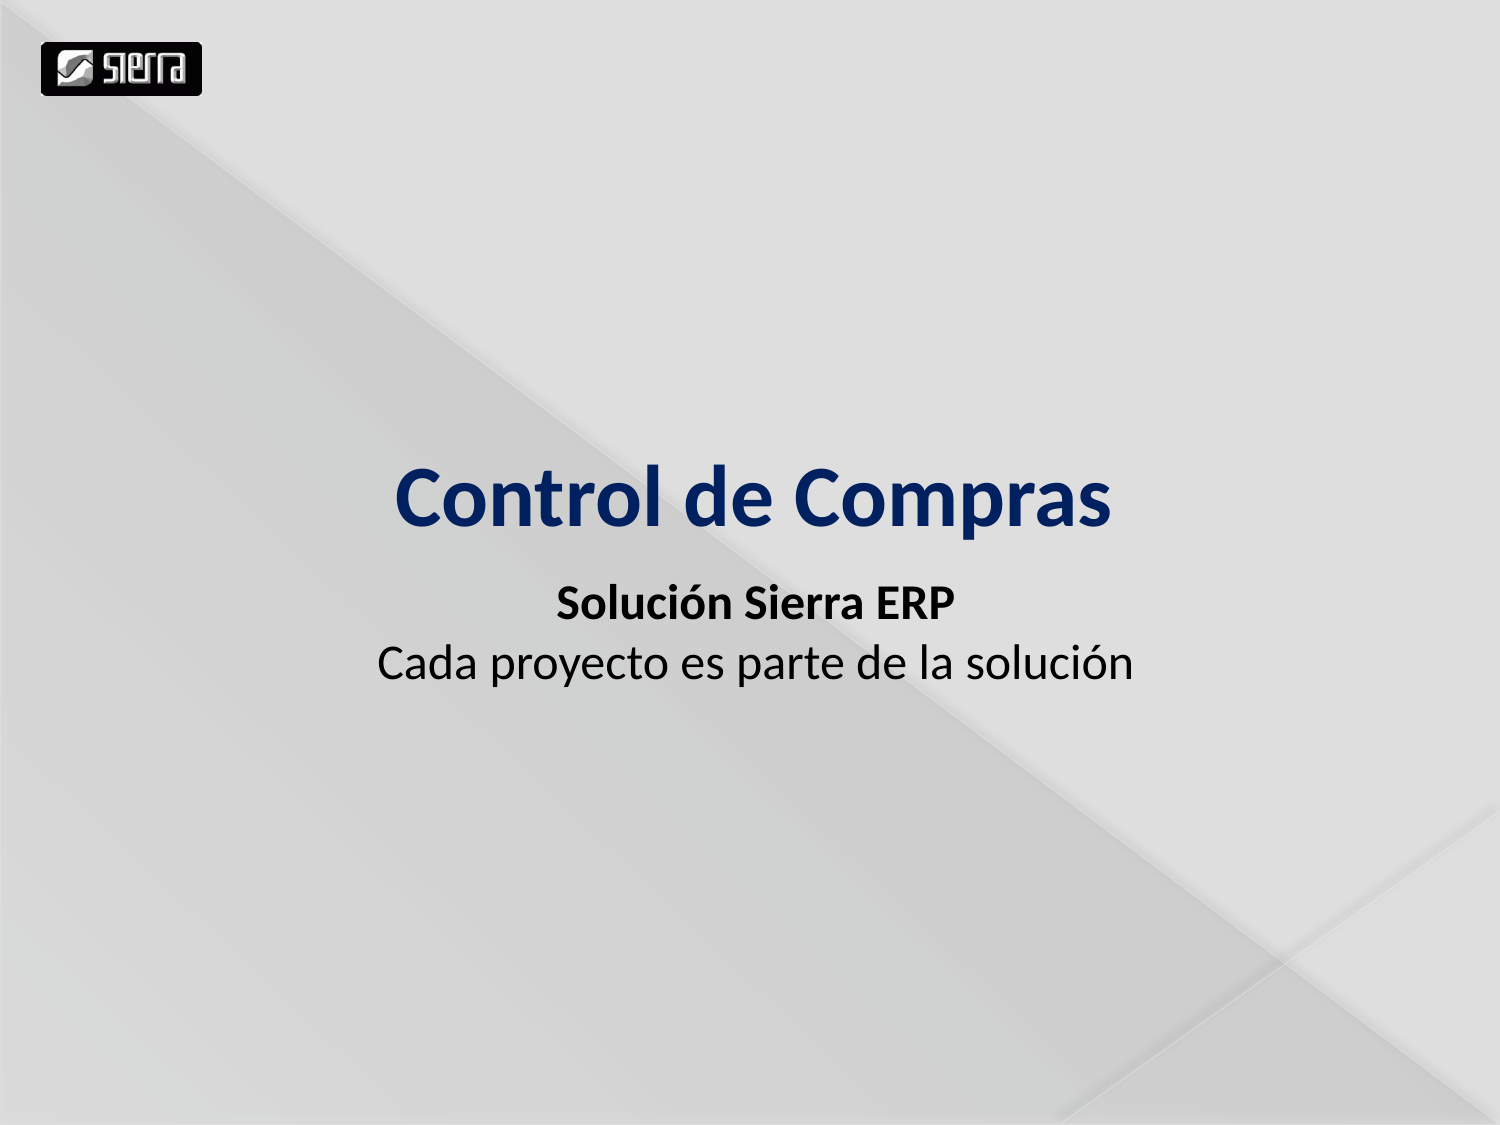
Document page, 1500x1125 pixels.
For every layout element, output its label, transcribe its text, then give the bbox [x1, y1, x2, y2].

picture [41, 42, 202, 97]
text_box Control de Compras [17, 326, 1412, 556]
text_box Solución Sierra ERP Cada proyecto es parte de la solución [76, 562, 1436, 698]
